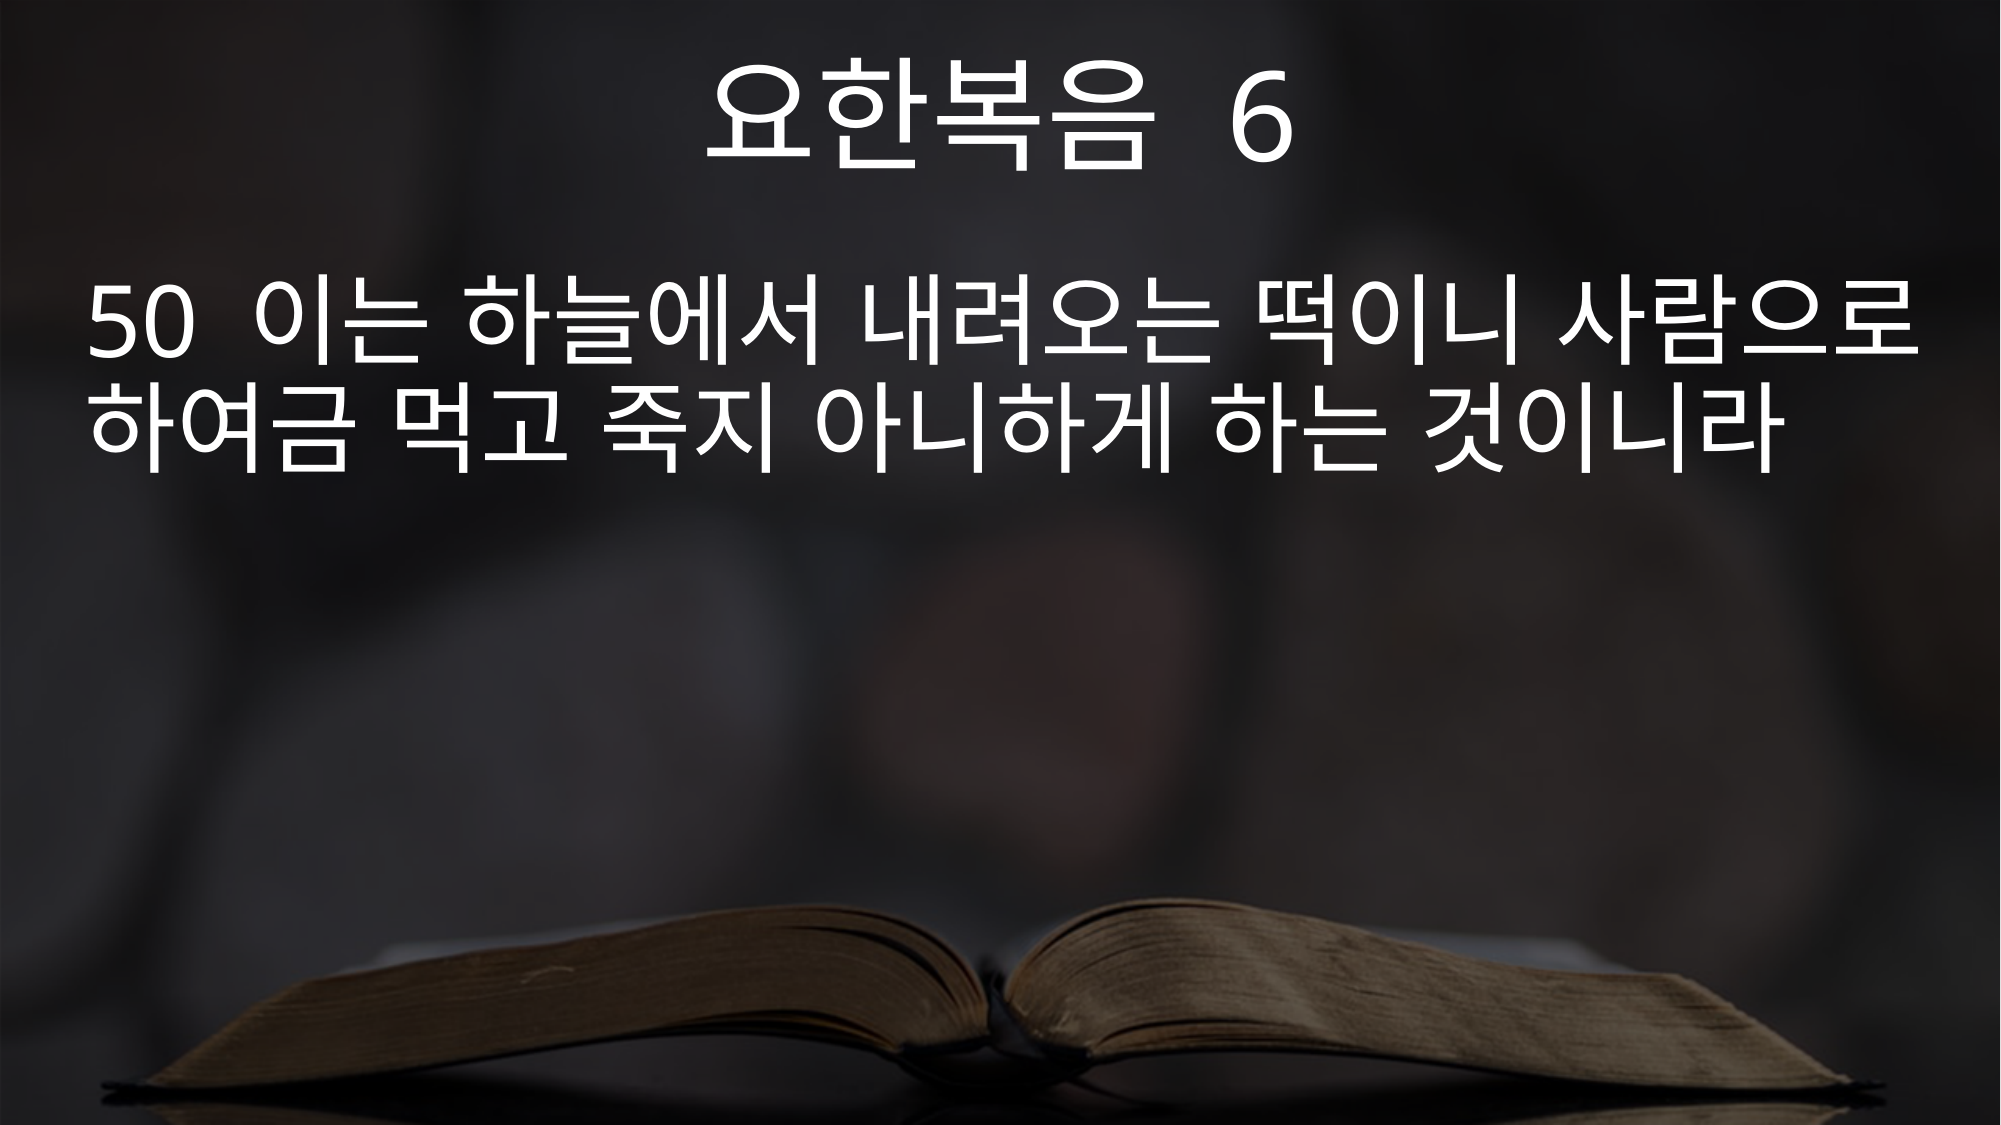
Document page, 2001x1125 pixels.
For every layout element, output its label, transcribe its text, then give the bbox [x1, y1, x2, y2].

list 50 이는 하늘에서 내려오는 떡이니 사람으로 하여금 먹고 죽지 아니하게 하는 것이니라 [69, 263, 1953, 423]
footer 요한복음 6 [0, 32, 2000, 192]
picture [0, 0, 2001, 1125]
